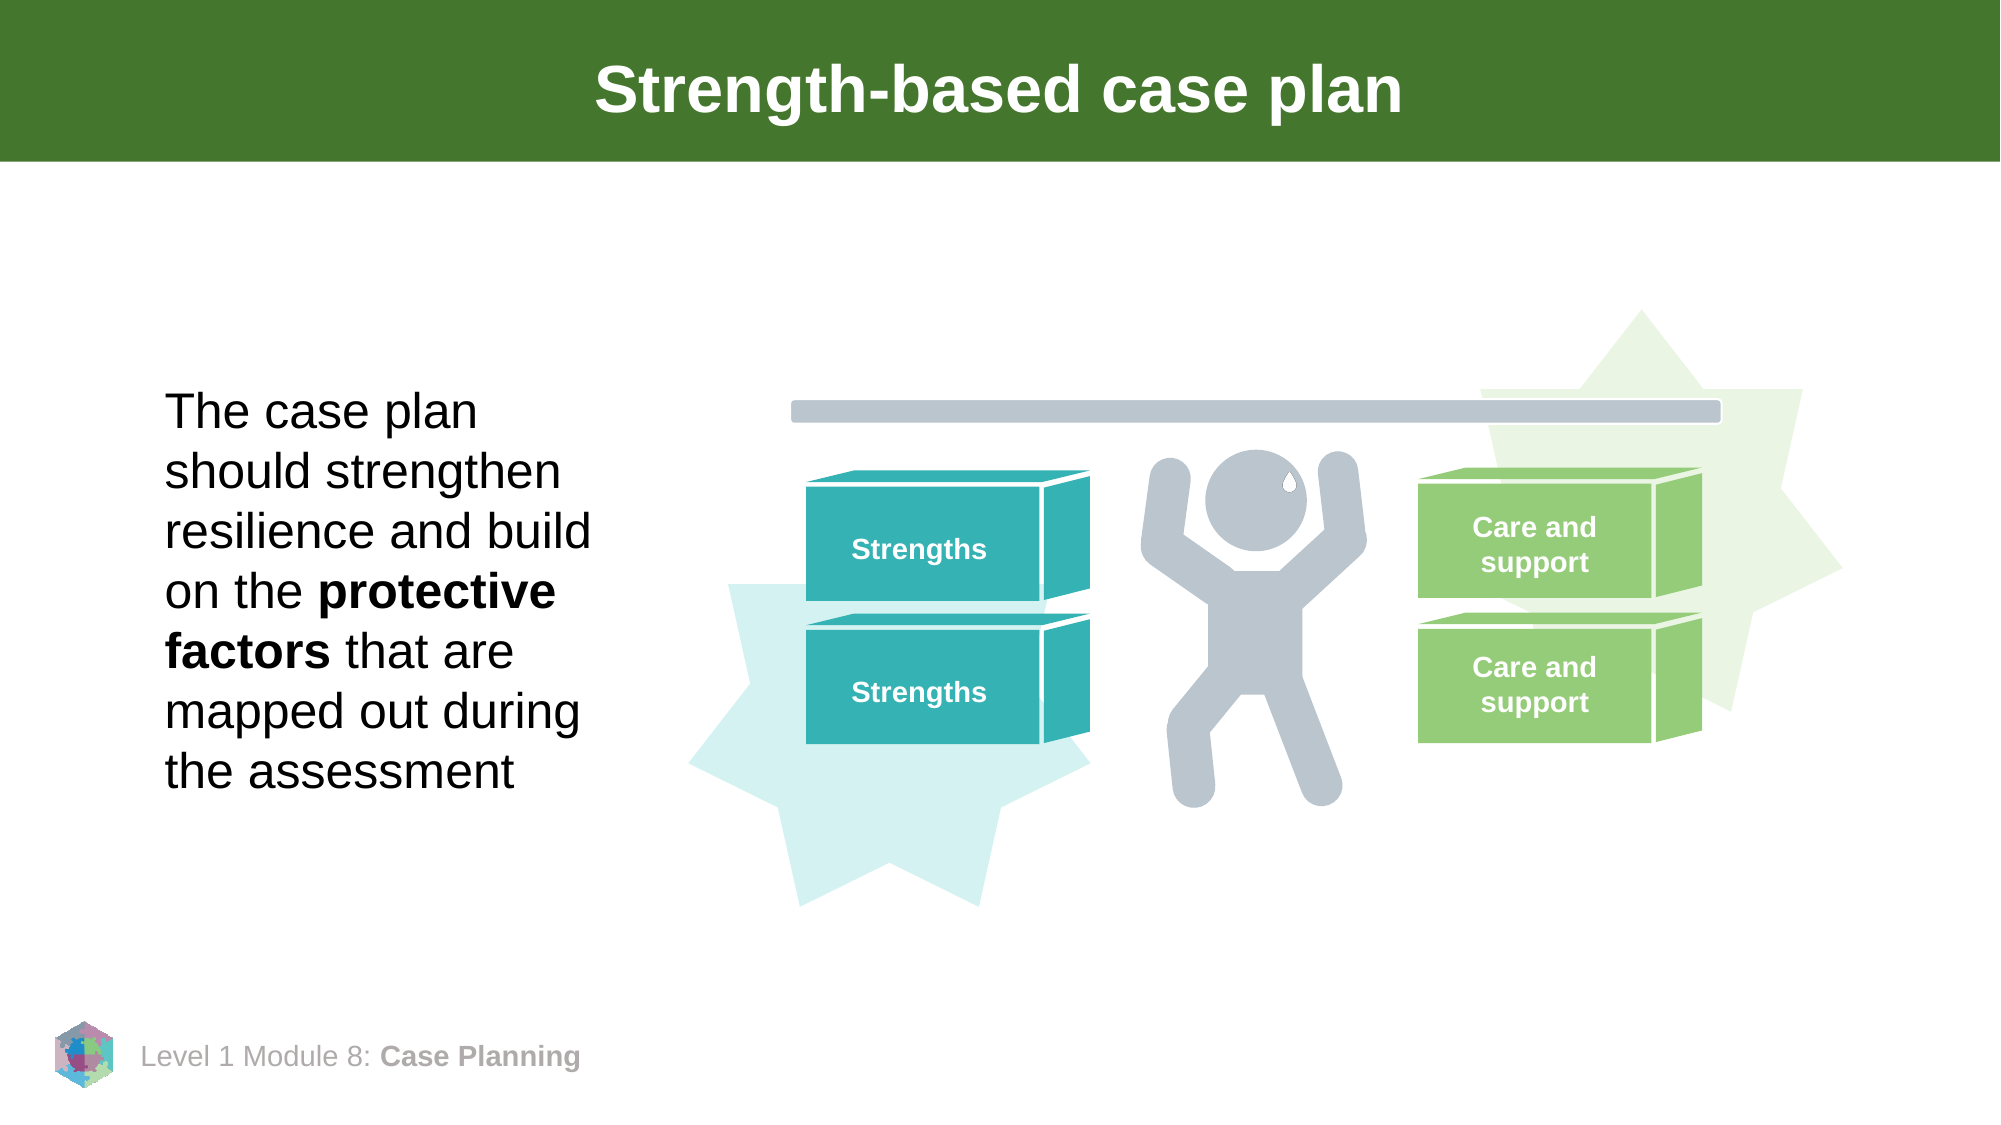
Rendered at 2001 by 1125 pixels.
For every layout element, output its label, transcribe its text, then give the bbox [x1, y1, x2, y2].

text_box [686, 583, 1002, 909]
title Strength-based case plan [137, 19, 1863, 163]
text_box [1478, 307, 1845, 714]
text_box The case plan should strengthen resilience and build on the protective factors that are mapped out during the assessment [149, 370, 632, 806]
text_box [790, 399, 1722, 810]
picture [55, 1021, 113, 1088]
